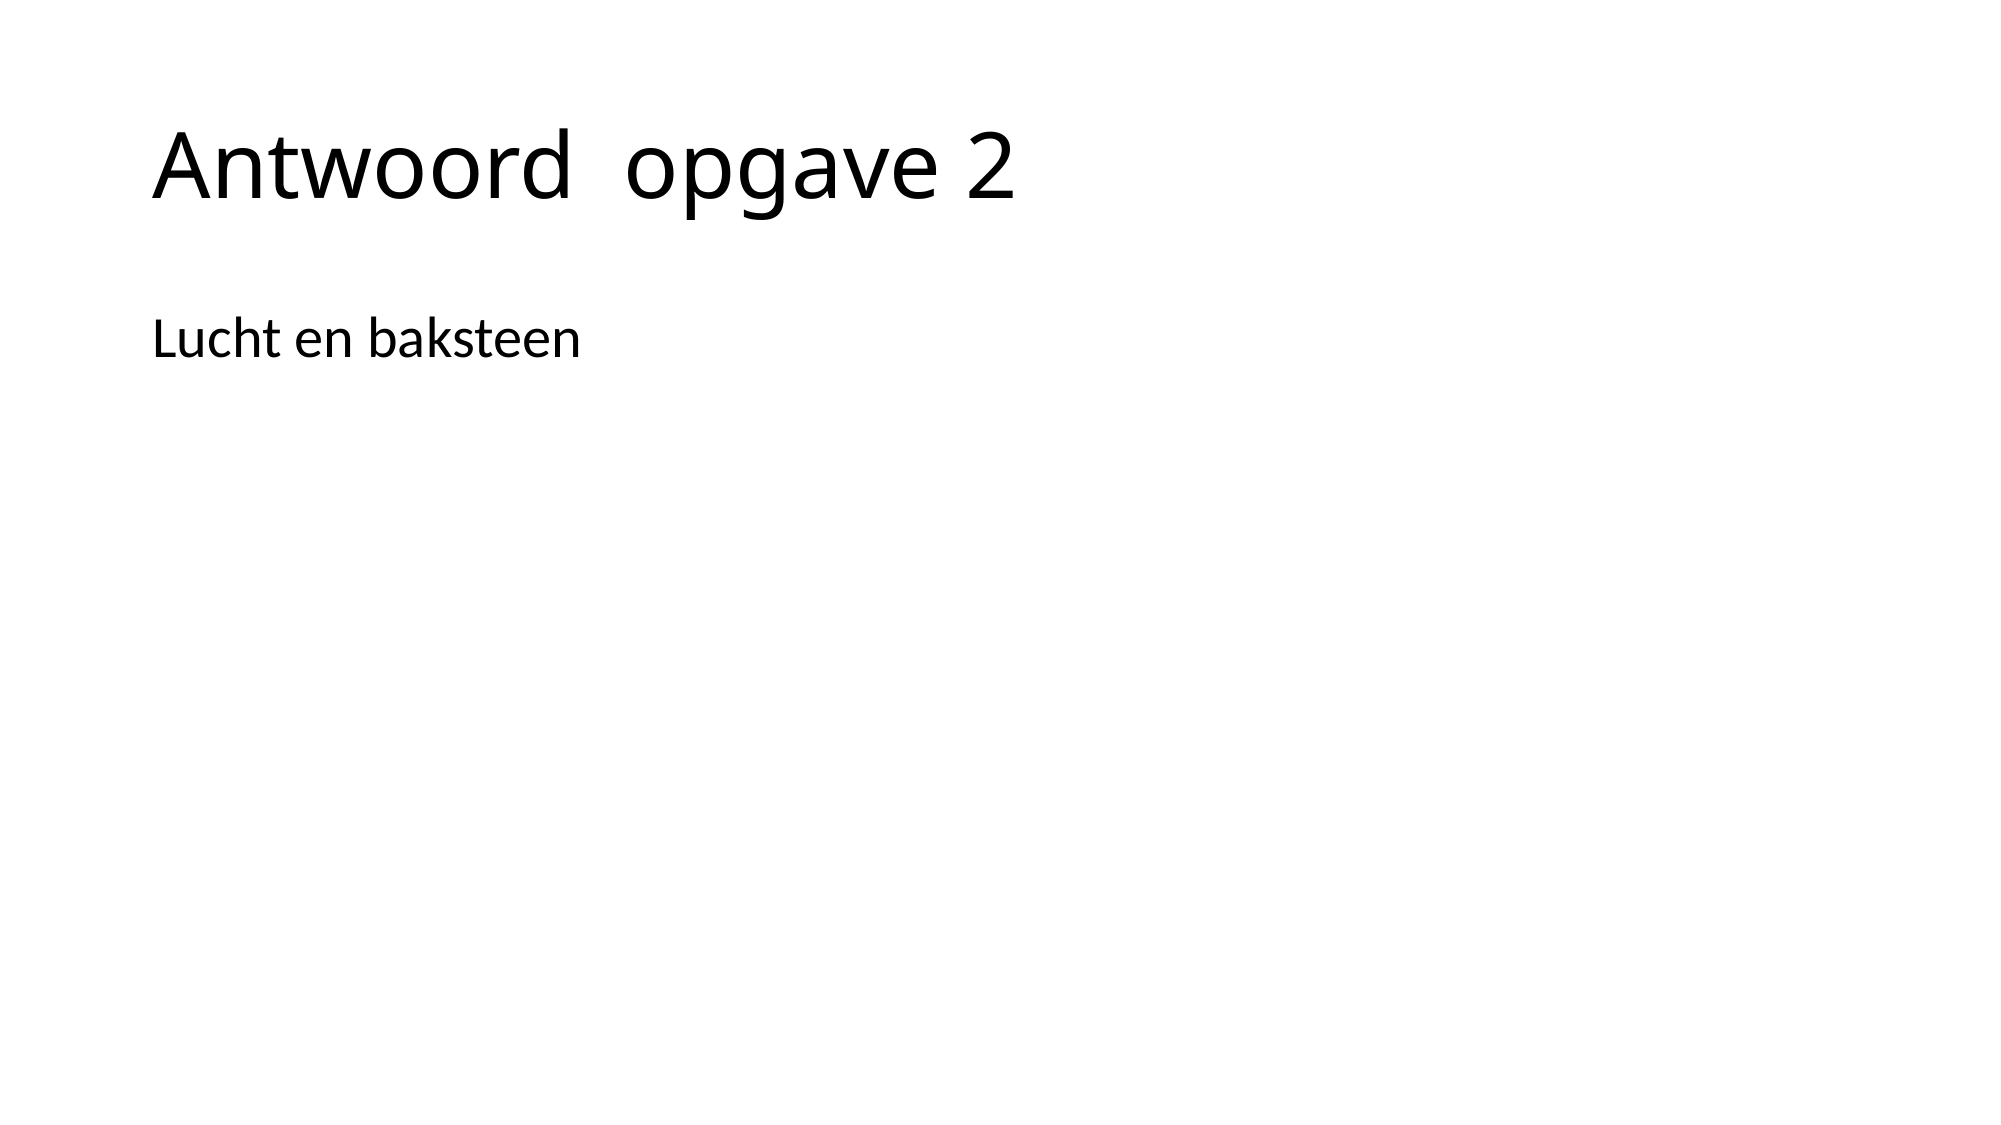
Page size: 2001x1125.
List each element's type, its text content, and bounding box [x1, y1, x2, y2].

title Antwoord opgave 2 [137, 59, 1863, 278]
list Lucht en baksteen [137, 299, 1863, 1014]
